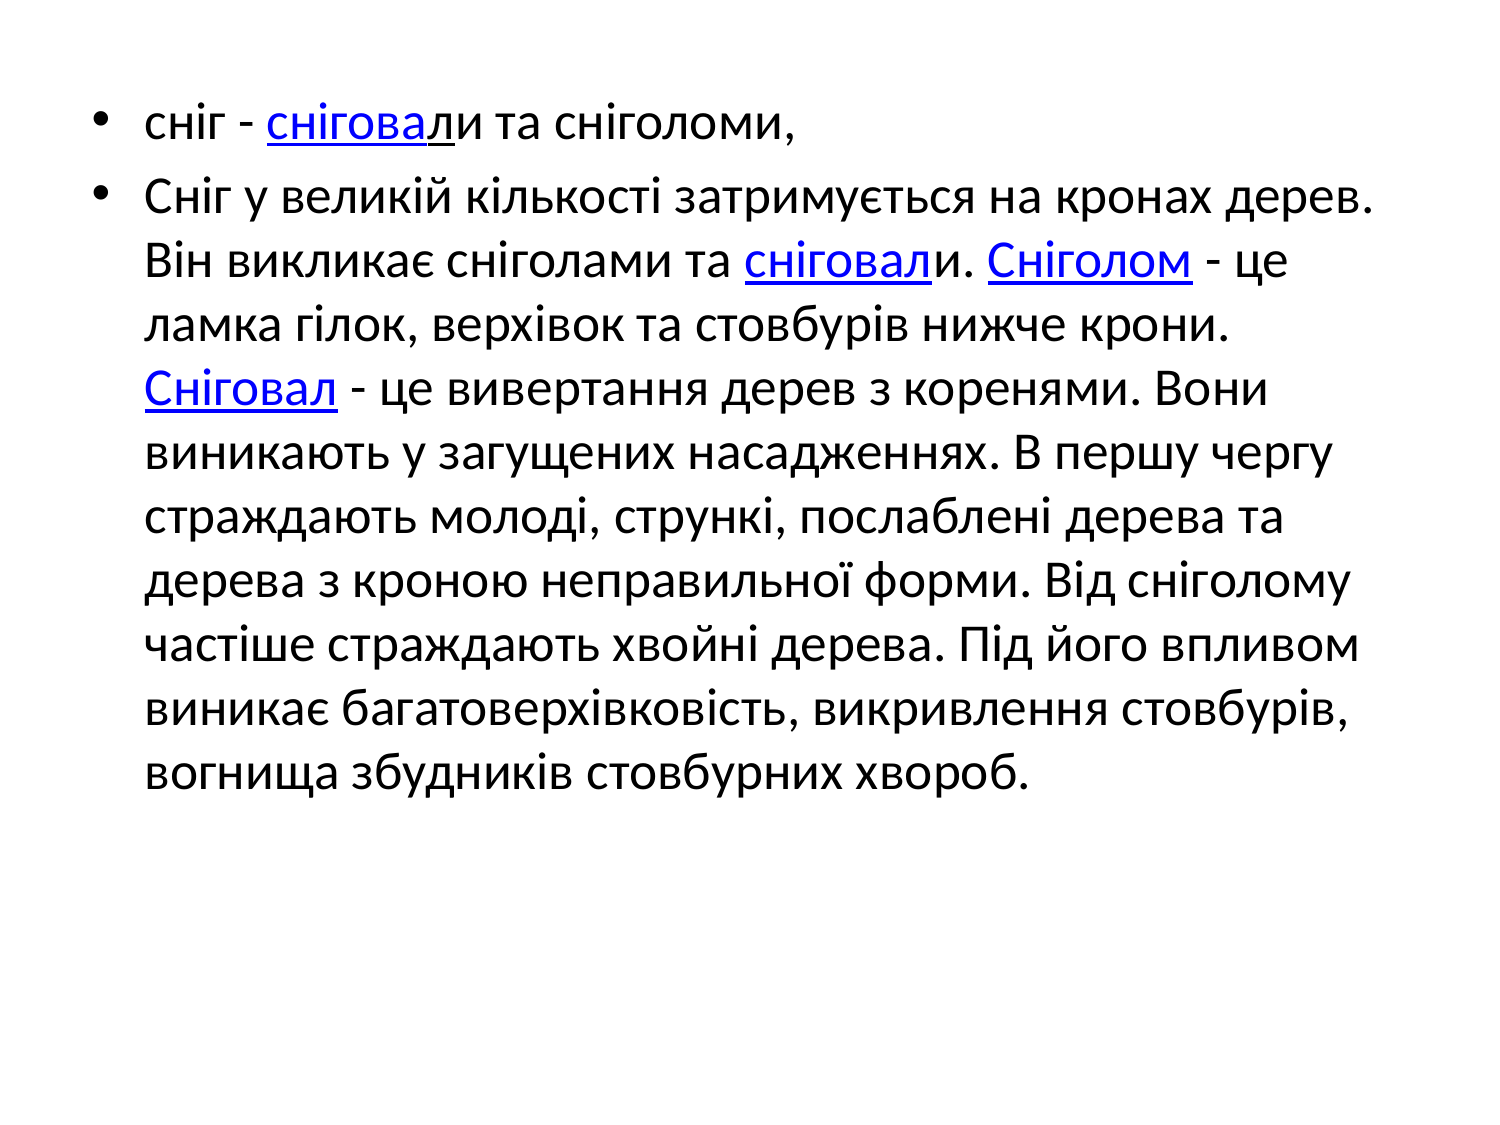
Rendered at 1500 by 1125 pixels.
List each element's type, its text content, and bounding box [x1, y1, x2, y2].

list сніг - сніговали та сніголоми, Сніг у великій кількості затримується на кронах дерев. Він викликає сніголами та сніговали. Сніголом - це ламка гілок, верхівок та стовбурів нижче крони. Сніговал - це вивертання дерев з коренями. Вони виникають у загущених насадженнях. В першу чергу страждають молоді, стрункі, послаблені дерева та дерева з кроною неправильної форми. Від сніголому частіше страждають хвойні дерева. Під його впливом виникає багатоверхівковість, викривлення стовбурів, вогнища збудників стовбурних хвороб. [76, 78, 1427, 821]
